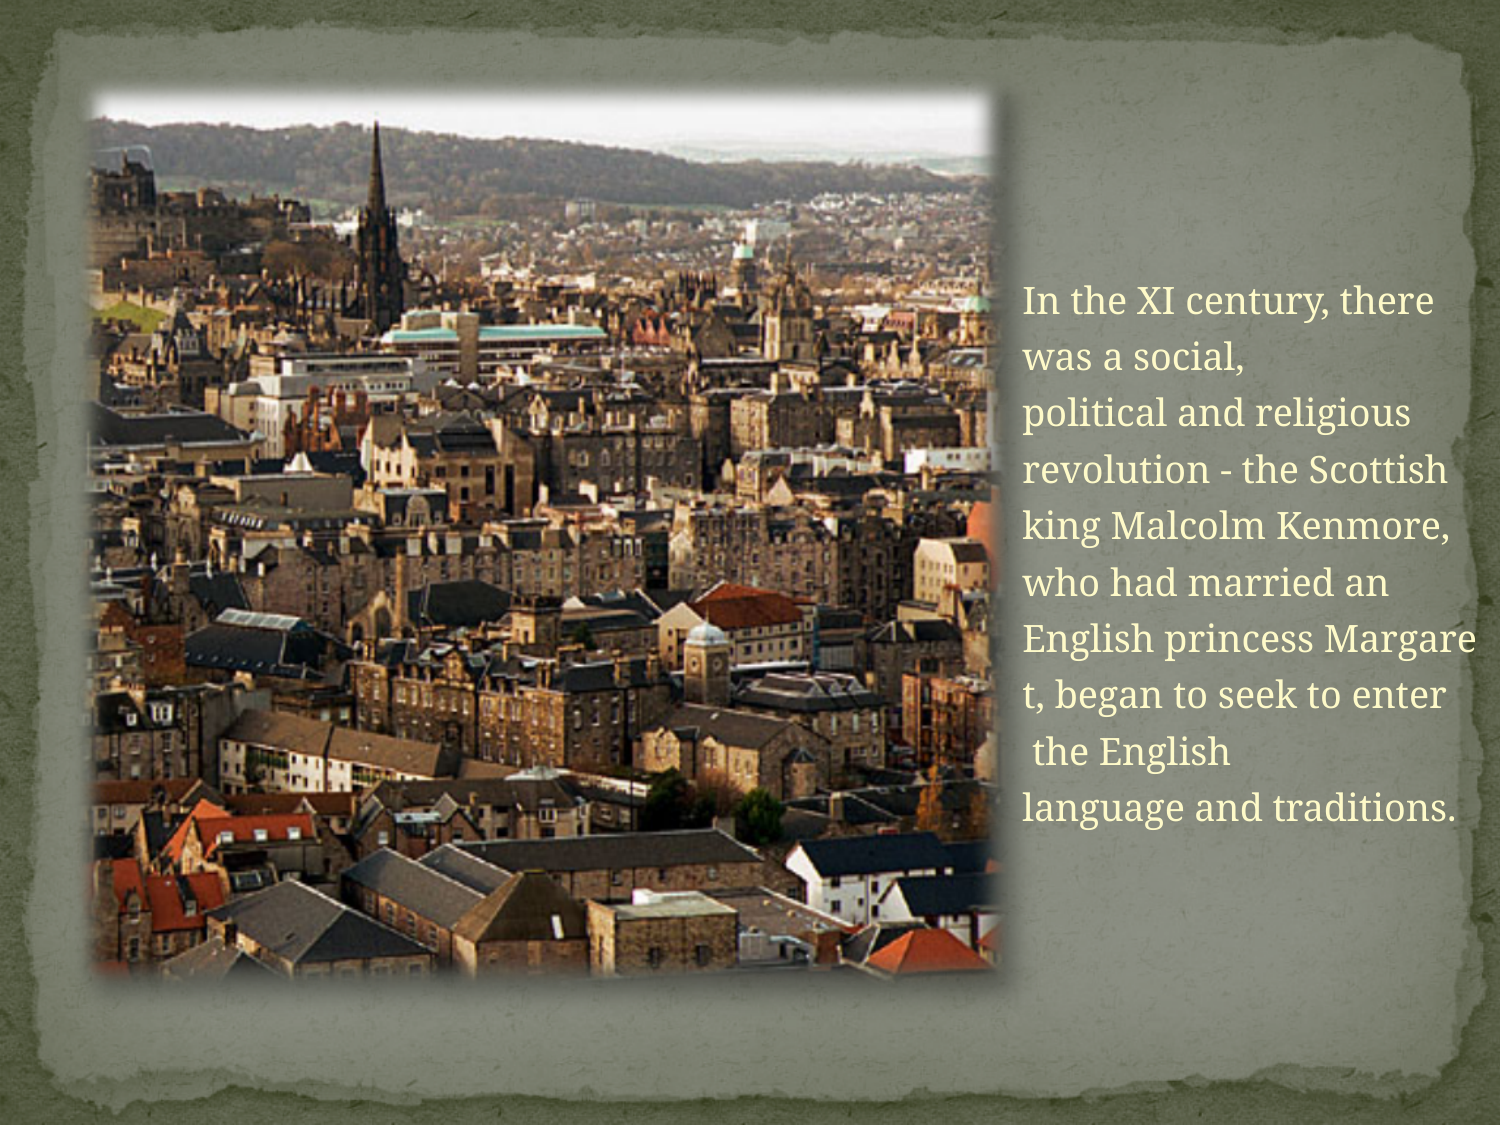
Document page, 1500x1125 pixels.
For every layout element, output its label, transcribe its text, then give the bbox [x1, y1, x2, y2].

list In the XI century, there was a social, political and religious revolution - the Scottish king Malcolm Kenmore, who had married an English princess Margaret, began to seek to enter the English language and traditions. [1016, 257, 1500, 844]
picture [75, 75, 1008, 987]
